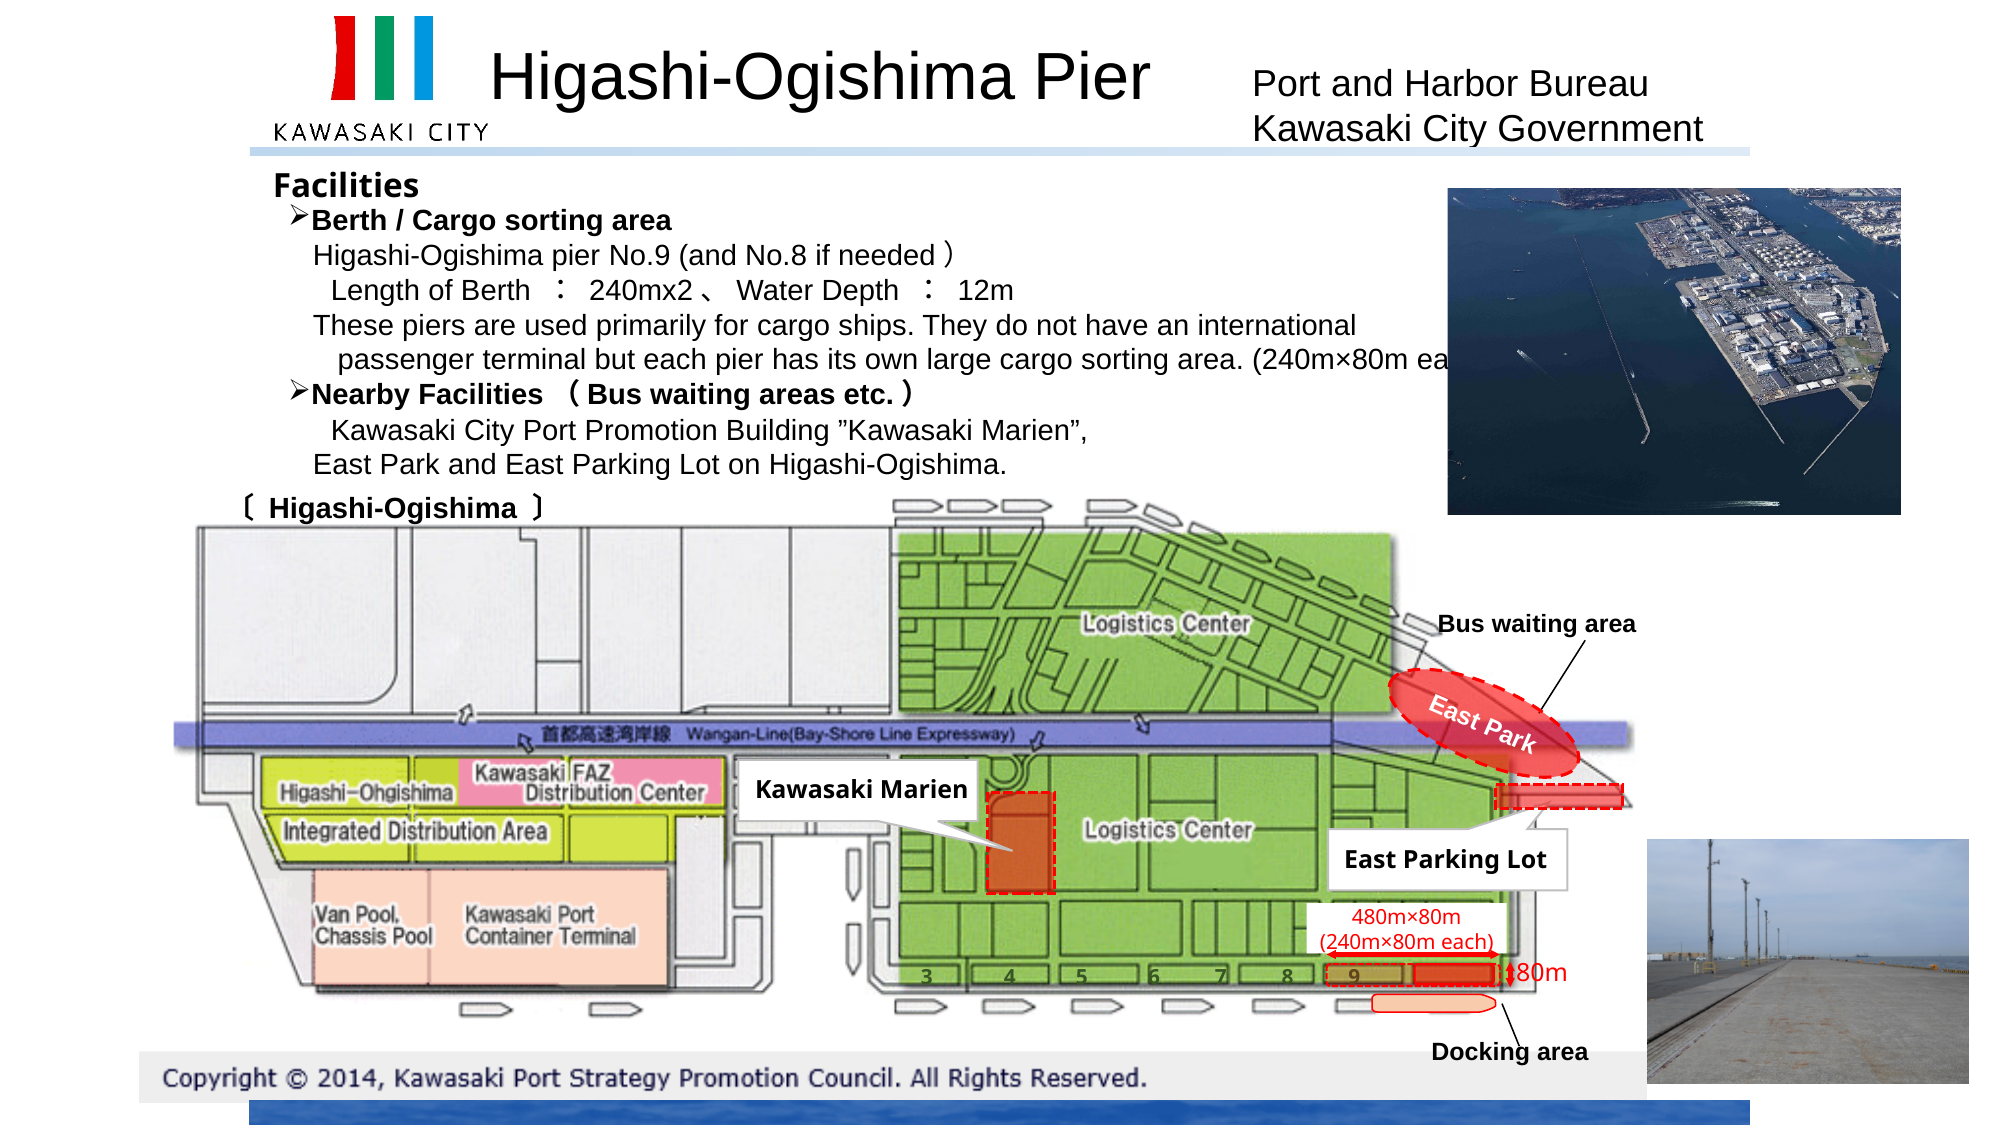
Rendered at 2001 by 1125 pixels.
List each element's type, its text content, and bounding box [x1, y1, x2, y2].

text_box [249, 147, 1751, 156]
text_box Port and Harbor Bureau Kawasaki City Government [1237, 51, 1791, 157]
picture [1693, 839, 1969, 1084]
text_box Higashi-Ogishima Pier [488, 25, 1539, 121]
picture [249, 1100, 1750, 1125]
picture [275, 16, 488, 141]
text_box Facilities [258, 157, 764, 212]
picture [1447, 188, 1901, 515]
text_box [139, 482, 1693, 1103]
text_box Berth / Cargo sorting area Higashi-Ogishima pier No.9 (and No.8 if needed） Length of Berth ： 240mx2、Water Depth ： 12m These piers are used primarily for cargo ships. They do not have an international passenger terminal but each pier has its own large cargo sorting area. (240m×80m each) Nearby Facilities（Bus waiting areas etc.） Kawasaki City Port Promotion Building ”Kawasaki Marien”, East Park and East Parking Lot on Higashi-Ogishima. [273, 193, 1447, 482]
